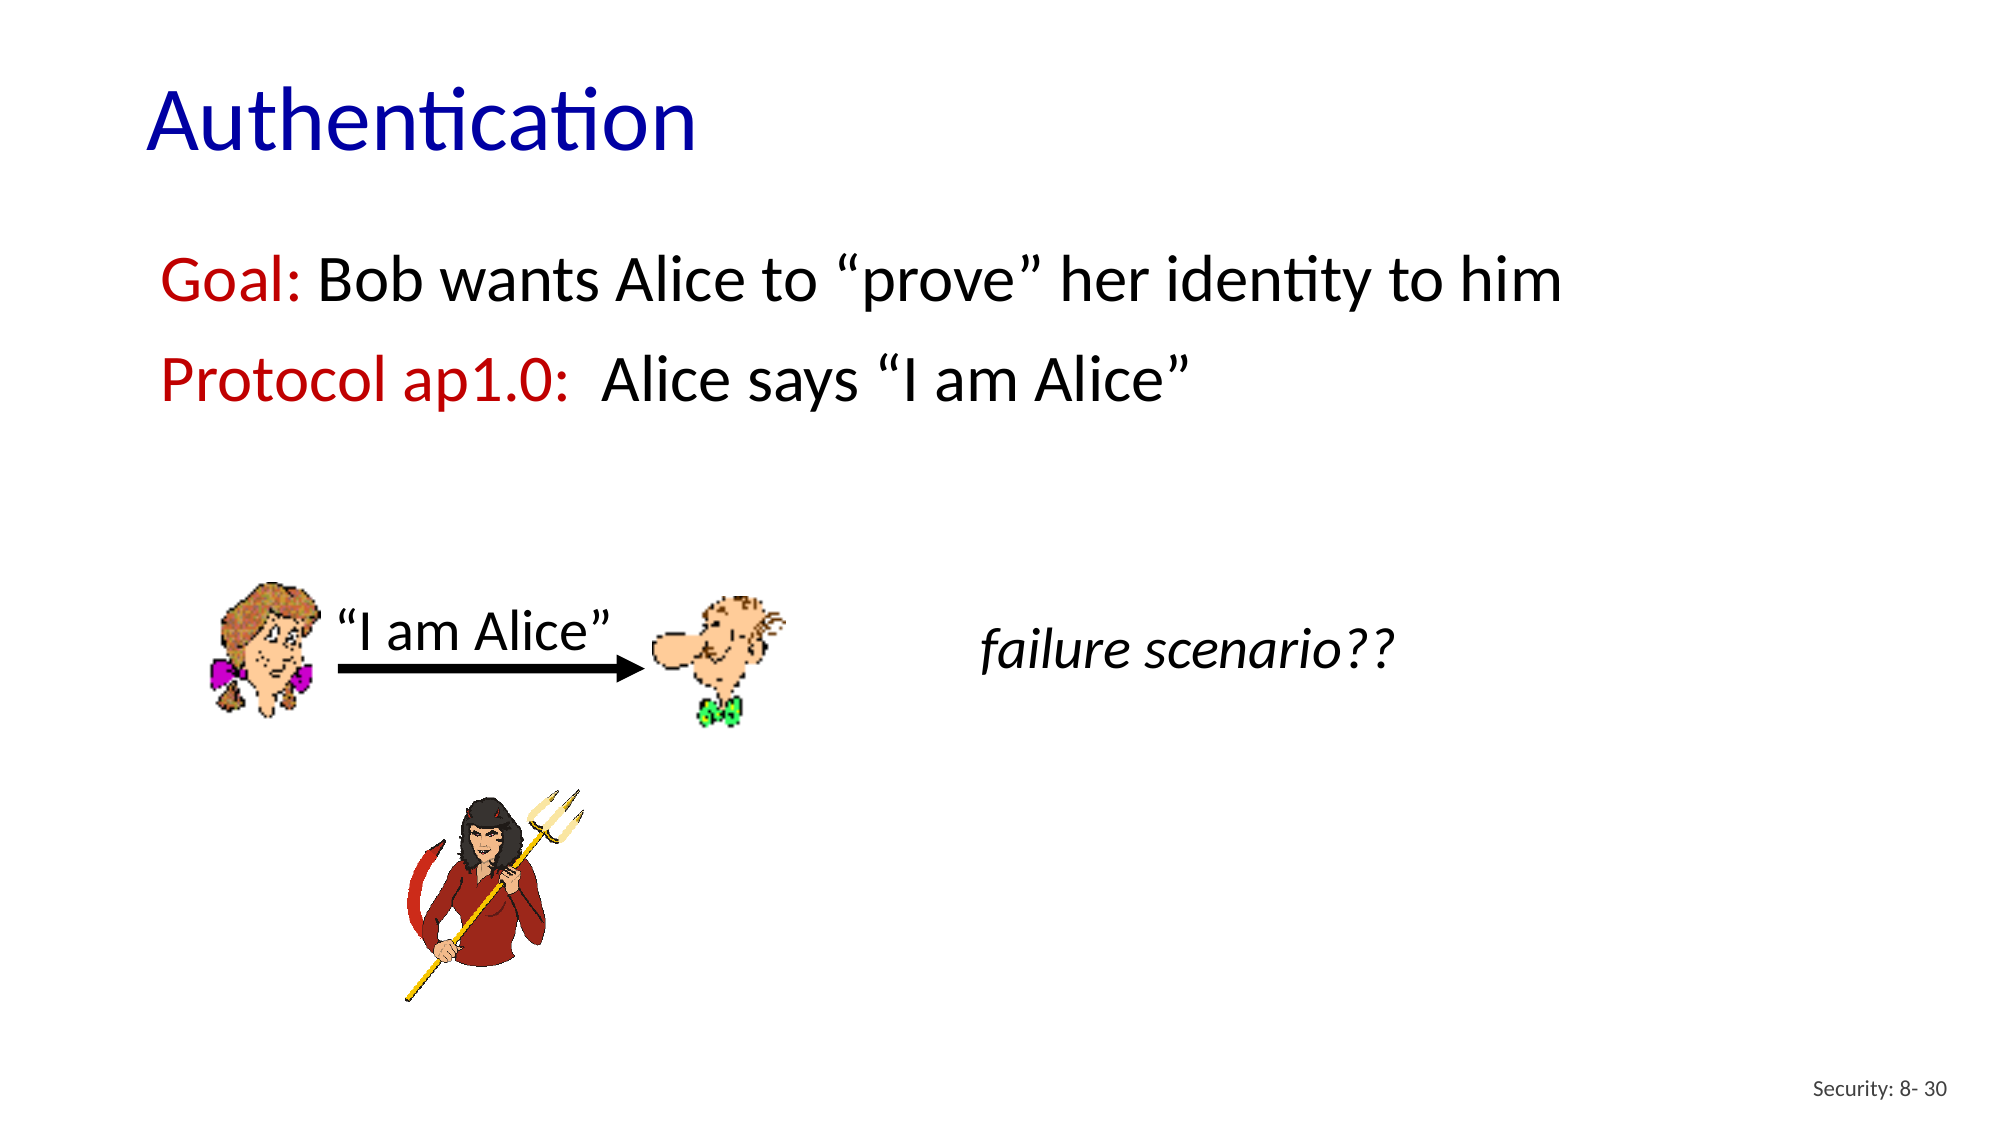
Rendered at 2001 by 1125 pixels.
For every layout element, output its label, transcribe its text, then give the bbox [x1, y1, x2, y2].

picture [652, 596, 786, 734]
text_box failure scenario?? [965, 602, 1411, 687]
picture [405, 789, 584, 1002]
slide_number Security: 8- 30 [1512, 1056, 1963, 1117]
text_box Protocol ap1.0: Alice says “I am Alice” [145, 327, 1209, 423]
picture [206, 582, 321, 724]
text_box [628, 662, 645, 675]
text_box Goal: Bob wants Alice to “prove” her identity to him [124, 236, 1713, 395]
title Authentication [131, 47, 1856, 195]
text_box “I am Alice” [321, 584, 628, 670]
